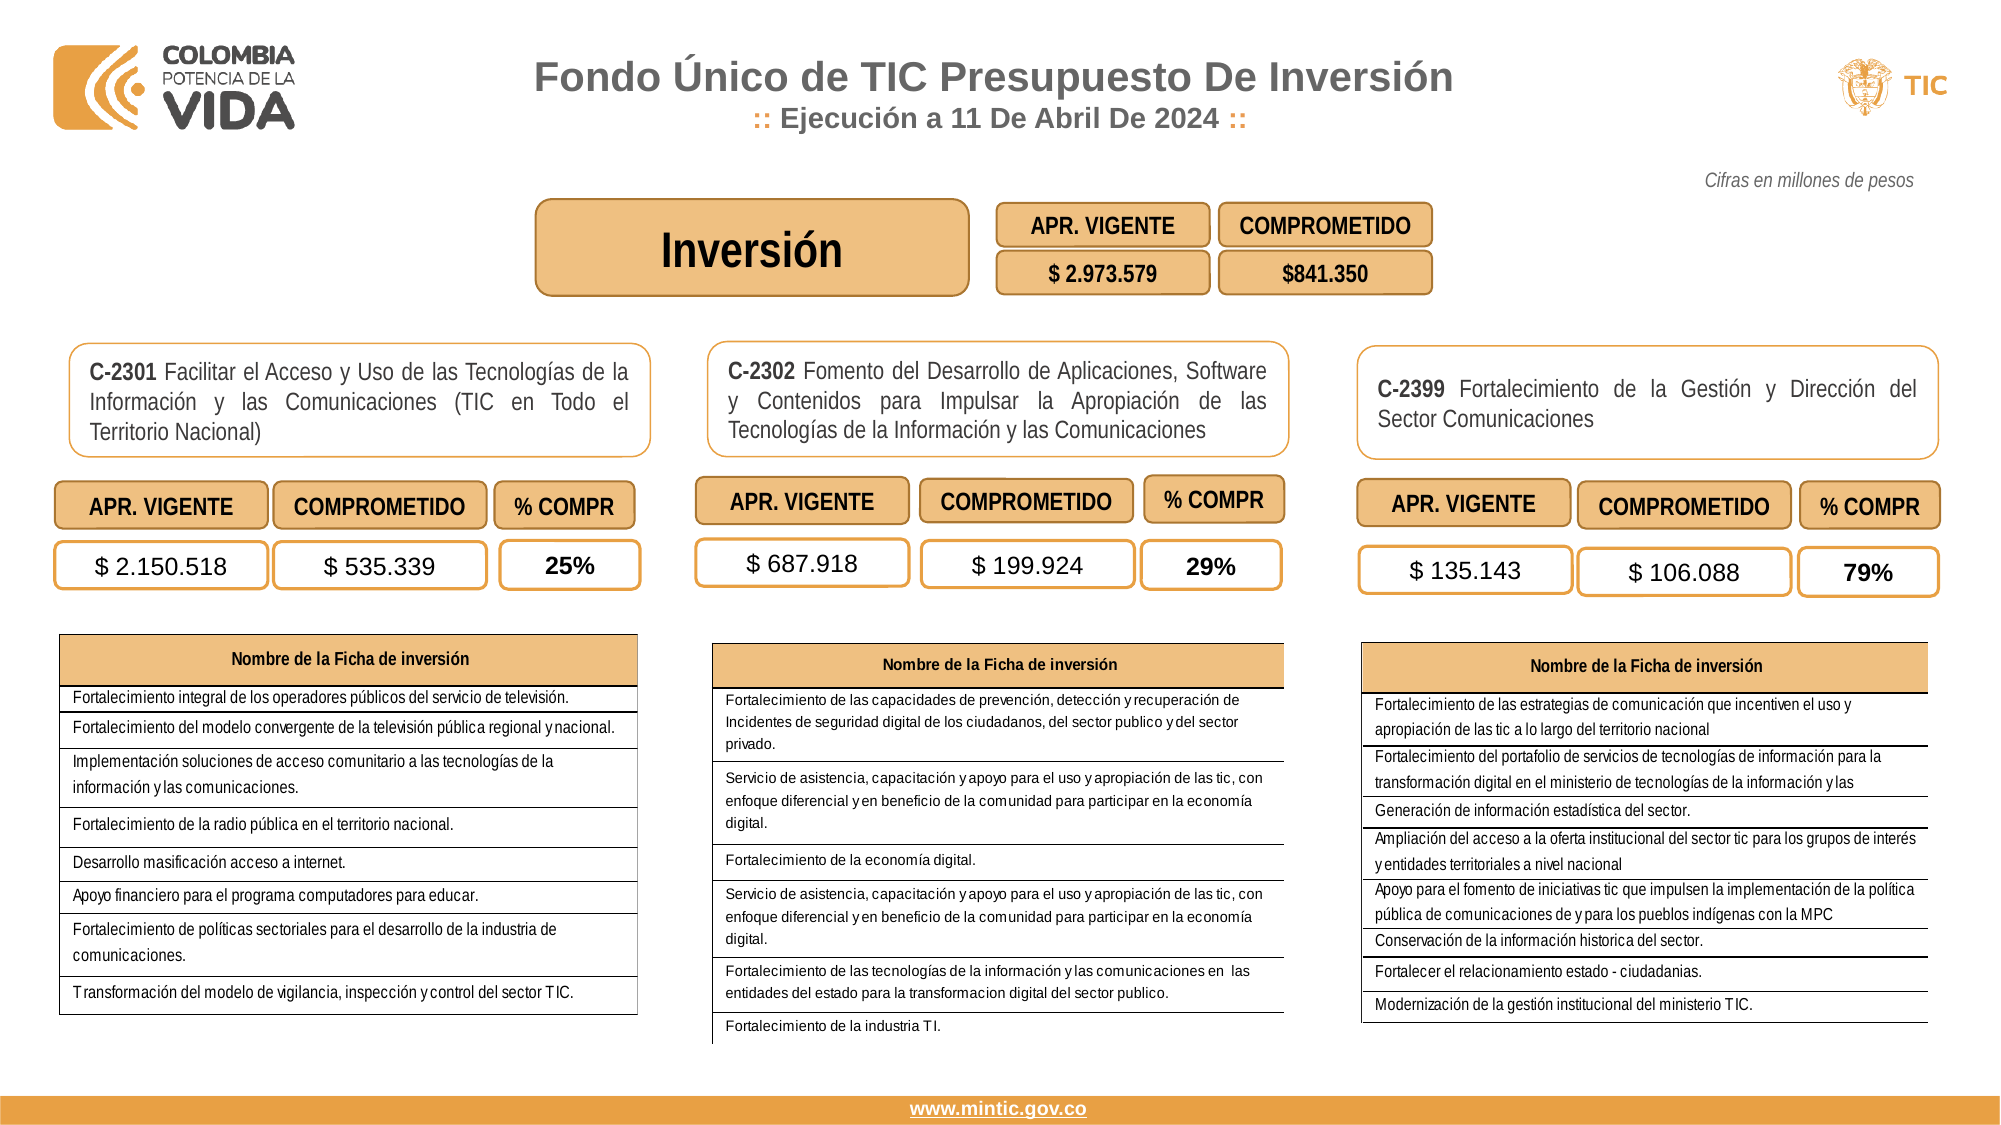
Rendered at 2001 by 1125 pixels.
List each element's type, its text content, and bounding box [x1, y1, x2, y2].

text_box $ 687.918 [694, 537, 911, 588]
text_box COMPROMETIDO [272, 480, 488, 530]
text_box APR. VIGENTE [1356, 477, 1572, 528]
text_box $ 106.088 [1576, 546, 1793, 598]
text_box APR. VIGENTE [694, 475, 911, 526]
text_box % COMPR [1143, 474, 1286, 524]
text_box % COMPR [493, 480, 636, 530]
text_box C-2301 Facilitar el Acceso y Uso de las Tecnologías de la Información y las Comunicaciones (TIC en Todo el Territorio Nacional) [67, 341, 652, 459]
text_box www.mintic.gov.co [908, 1094, 1092, 1120]
text_box $ 199.924 [919, 538, 1137, 590]
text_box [535, 199, 1433, 296]
text_box APR. VIGENTE [53, 480, 269, 530]
text_box C-2399 Fortalecimiento de la Gestión y Dirección del Sector Comunicaciones [1355, 344, 1941, 461]
text_box 29% [1139, 538, 1283, 591]
text_box COMPROMETIDO [918, 477, 1135, 524]
text_box C-2302 Fomento del Desarrollo de Aplicaciones, Software y Contenidos para Impulsar la Apropiación de las Tecnologías de la Información y las Comunicaciones [706, 339, 1291, 459]
text_box Cifras en millones de pesos [1574, 159, 1930, 200]
text_box $ 2.150.518 [53, 540, 269, 590]
text_box $ 135.143 [1357, 544, 1574, 595]
text_box % COMPR [1799, 480, 1942, 530]
picture [0, 0, 2001, 1125]
text_box 25% [498, 538, 642, 591]
text_box 79% [1796, 545, 1941, 598]
text_box COMPROMETIDO [1576, 480, 1793, 530]
text_box $ 535.339 [271, 540, 489, 591]
text_box Fondo Único de TIC Presupuesto De Inversión :: Ejecución a 11 De Abril De 2024 :: [382, 42, 1618, 142]
